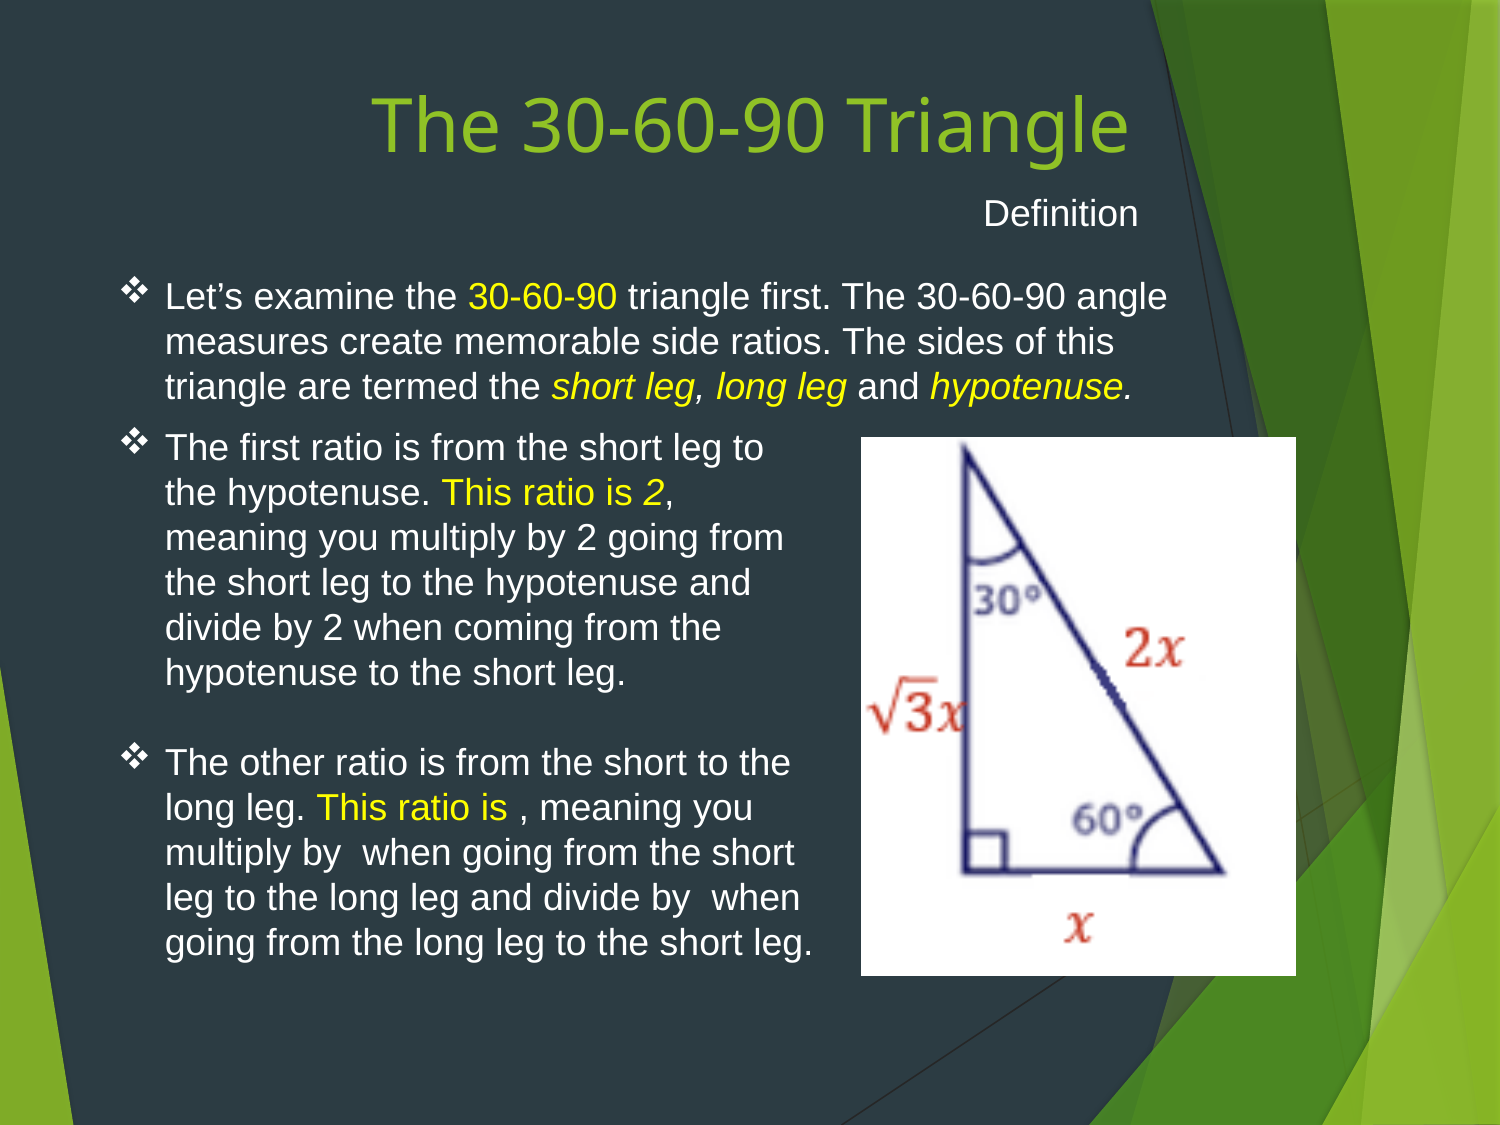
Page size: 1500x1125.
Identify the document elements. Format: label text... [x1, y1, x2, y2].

list [99, 243, 1142, 438]
text_box Definition [968, 182, 1154, 242]
title The 30-60-90 Triangle [105, 70, 1147, 183]
text_box Let’s examine the 30-60-90 triangle first. The 30-60-90 angle measures create memorable side ratios. The sides of this triangle are termed the short leg, long leg and hypotenuse. [103, 264, 1204, 415]
picture [861, 436, 1297, 976]
